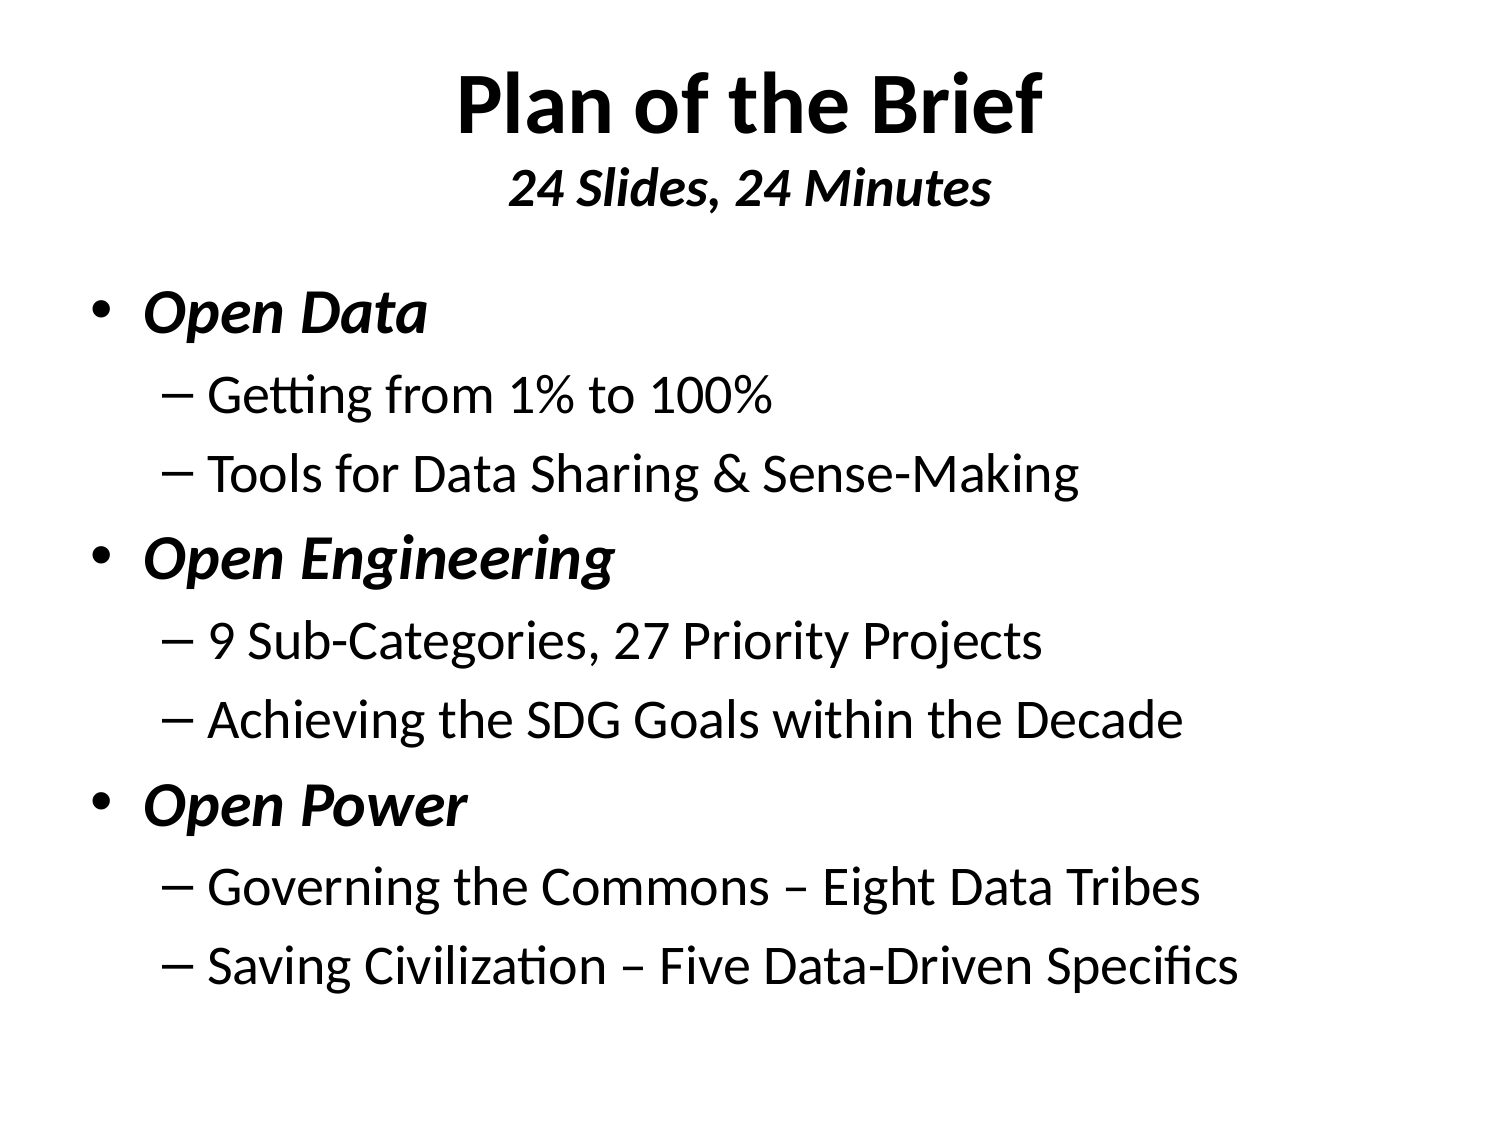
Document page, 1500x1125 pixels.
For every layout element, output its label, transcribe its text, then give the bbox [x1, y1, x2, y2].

list Open Data Getting from 1% to 100% Tools for Data Sharing & Sense-Making Open Engineering 9 Sub-Categories, 27 Priority Projects Achieving the SDG Goals within the Decade Open Power Governing the Commons – Eight Data Tribes Saving Civilization – Five Data-Driven Specifics [75, 262, 1425, 1005]
title Plan of the Brief 24 Slides, 24 Minutes [0, 37, 1500, 225]
